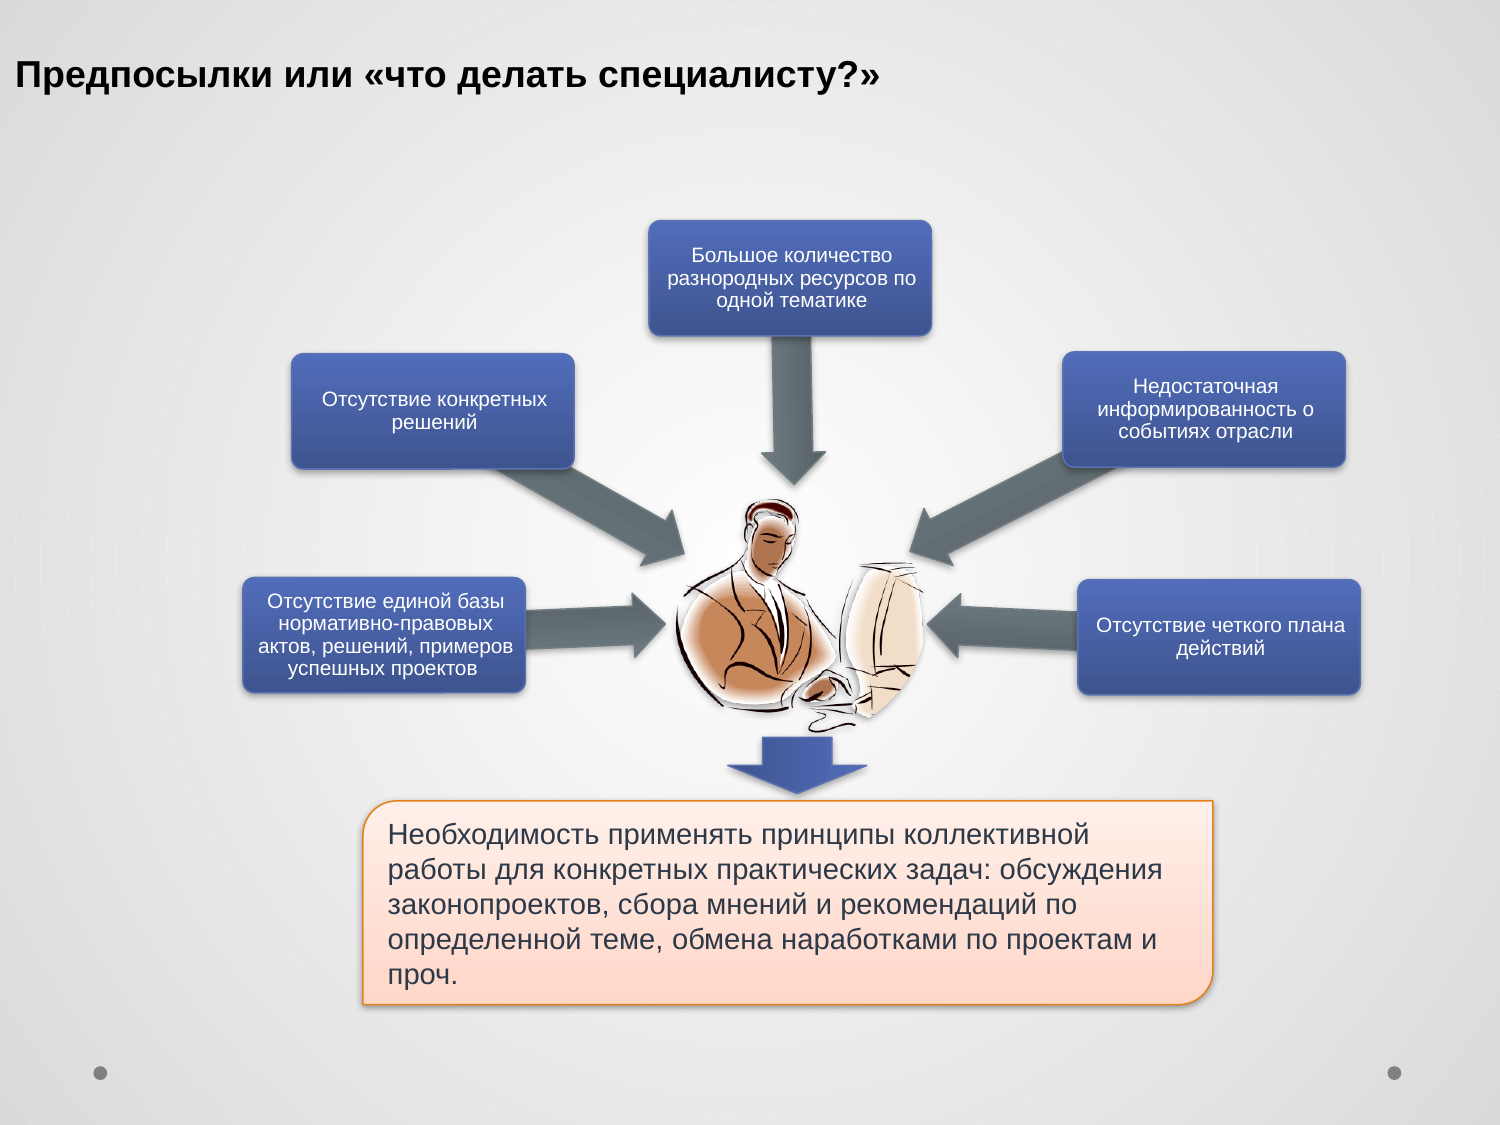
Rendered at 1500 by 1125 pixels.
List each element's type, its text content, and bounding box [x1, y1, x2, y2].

text_box [727, 756, 868, 795]
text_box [74, 220, 1500, 749]
text_box Предпосылки или «что делать специалисту?» [15, 25, 1164, 125]
text_box Необходимость применять принципы коллективной работы для конкретных практических задач: обсуждения законопроектов, сбора мнений и рекомендаций по определенной теме, обмена наработками по проектам и проч. [362, 800, 1214, 1006]
